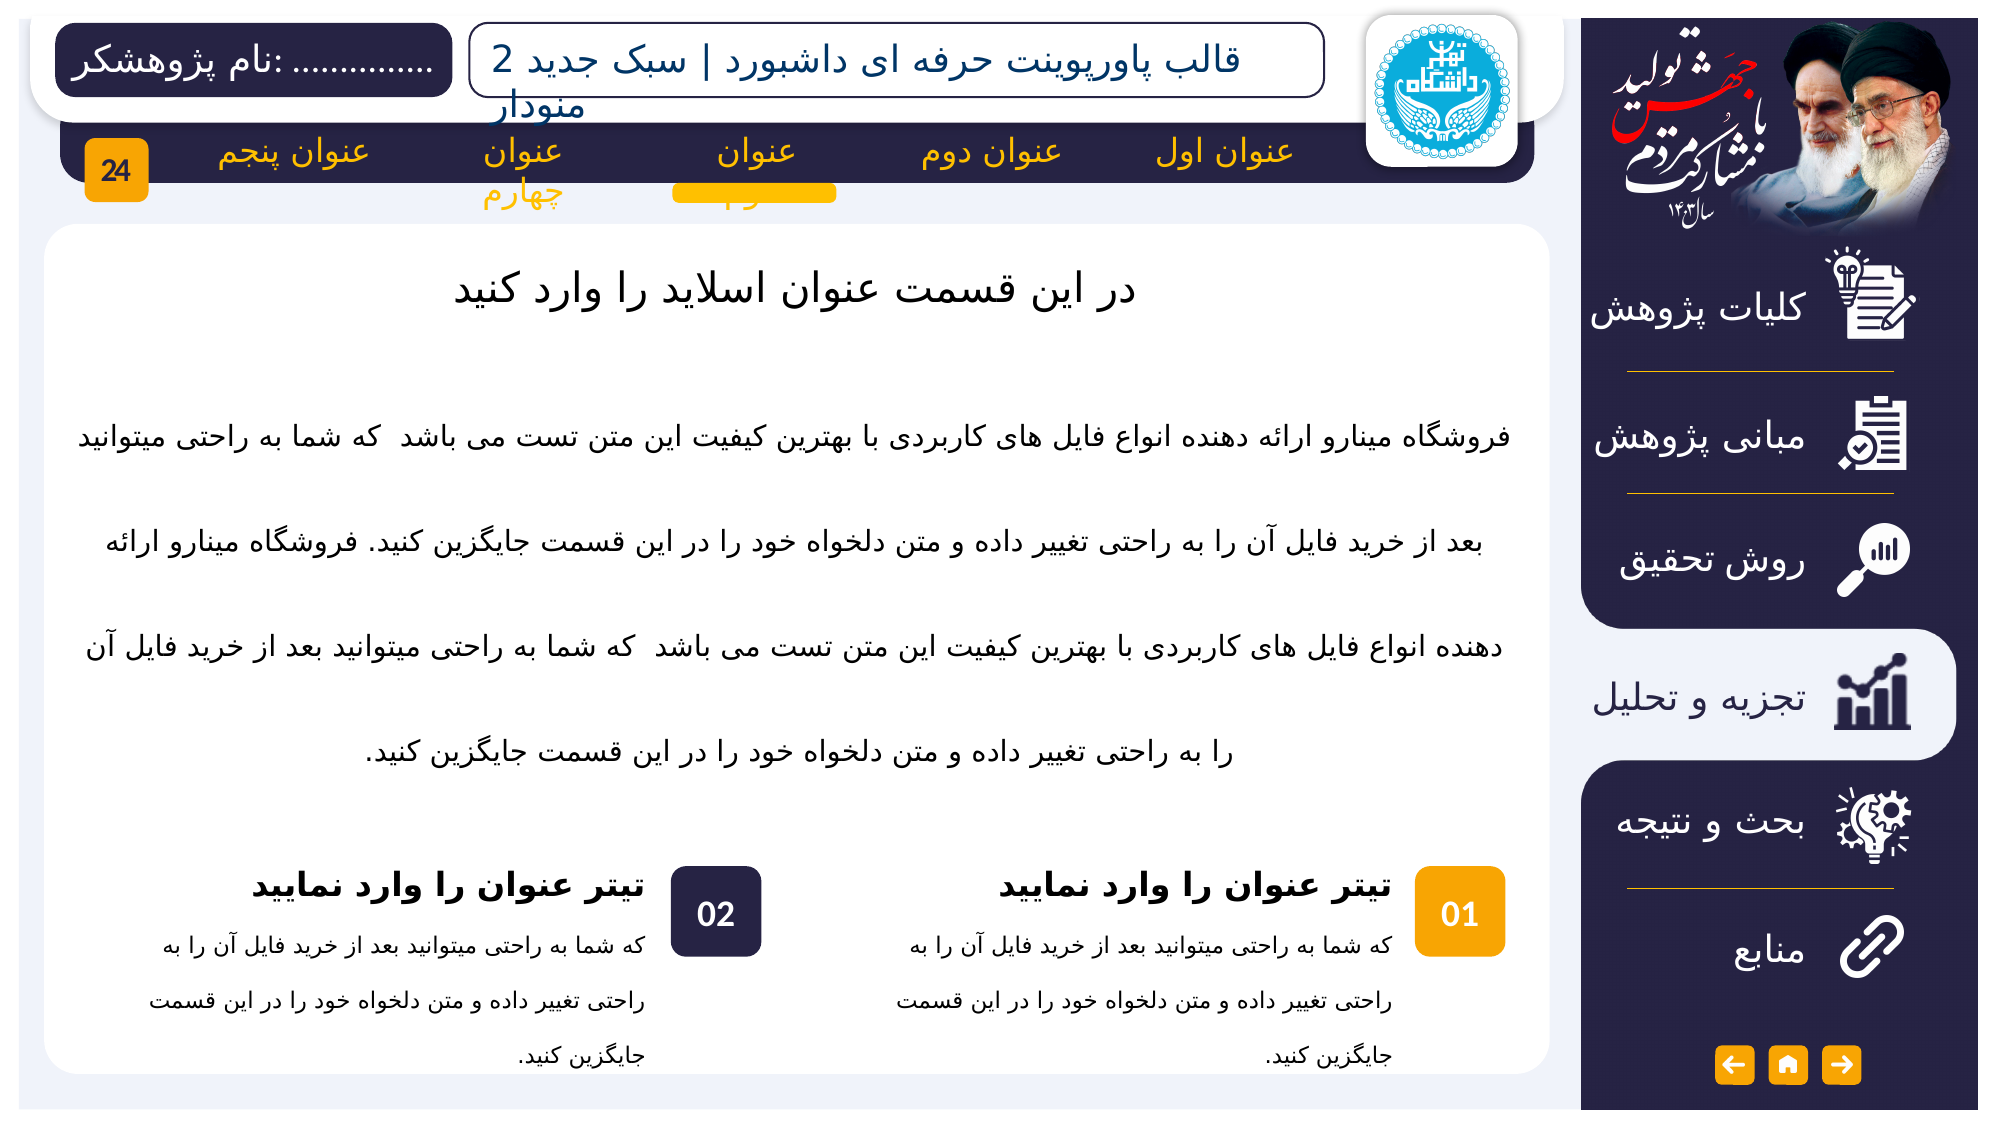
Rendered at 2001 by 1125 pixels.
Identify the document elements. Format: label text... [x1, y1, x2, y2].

text_box نام پژوهشکر: ............... [57, 27, 454, 87]
text_box منابع [1674, 917, 1821, 977]
text_box 01 [1413, 865, 1507, 958]
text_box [1715, 1045, 1862, 1085]
text_box روش تحقیق [1602, 527, 1821, 587]
text_box [1364, 13, 1519, 168]
text_box 02 [669, 865, 763, 958]
text_box در این قسمت عنوان اسلاید را وارد کنید [41, 253, 1549, 319]
text_box قالب پاورپوینت حرفه ای داشبورد | سبک جدید 2 منودار [475, 27, 1335, 132]
text_box عنوان دوم [899, 122, 1085, 177]
text_box عنوان چهارم [423, 122, 624, 217]
text_box [43, 222, 1551, 1076]
text_box 24 [81, 140, 151, 196]
text_box تیتر عنوان را وارد نمایید که شما به راحتی میتوانید بعد از خرید فایل آن را به راحتی تغییر داده و متن دلخواه خود را در این قسمت جایگزین کنید. [831, 815, 1408, 1076]
text_box مبانی پژوهش [1551, 403, 1821, 464]
text_box عنوان سوم [664, 122, 850, 217]
text_box [671, 181, 838, 204]
text_box کلیات پژوهش [1551, 275, 1822, 336]
text_box عنوان پنجم [193, 122, 395, 177]
text_box بحث و نتیجه [1594, 788, 1822, 849]
picture [1581, 5, 1978, 1110]
text_box تجزیه و تحلیل [1551, 665, 1822, 725]
text_box تیتر عنوان را وارد نمایید که شما به راحتی میتوانید بعد از خرید فایل آن را به راحتی تغییر داده و متن دلخواه خود را در این قسمت جایگزین کنید. [84, 815, 661, 1076]
text_box فروشگاه مینارو ارائه دهنده انواع فایل های کاربردی با بهترین کیفیت این متن تست می باشد که شما به راحتی میتوانید بعد از خرید فایل آن را به راحتی تغییر داده و متن دلخواه خود را در این قسمت جایگزین کنید. فروشگاه مینارو ارائه دهنده انواع فایل های کاربردی با بهترین کیفیت این متن تست می باشد که شما به راحتی میتوانید بعد از خرید فایل آن را به راحتی تغییر داده و متن دلخواه خود را در این قسمت جایگزین کنید. [60, 340, 1531, 775]
text_box عنوان اول [1132, 122, 1318, 177]
picture [1373, 22, 1511, 160]
